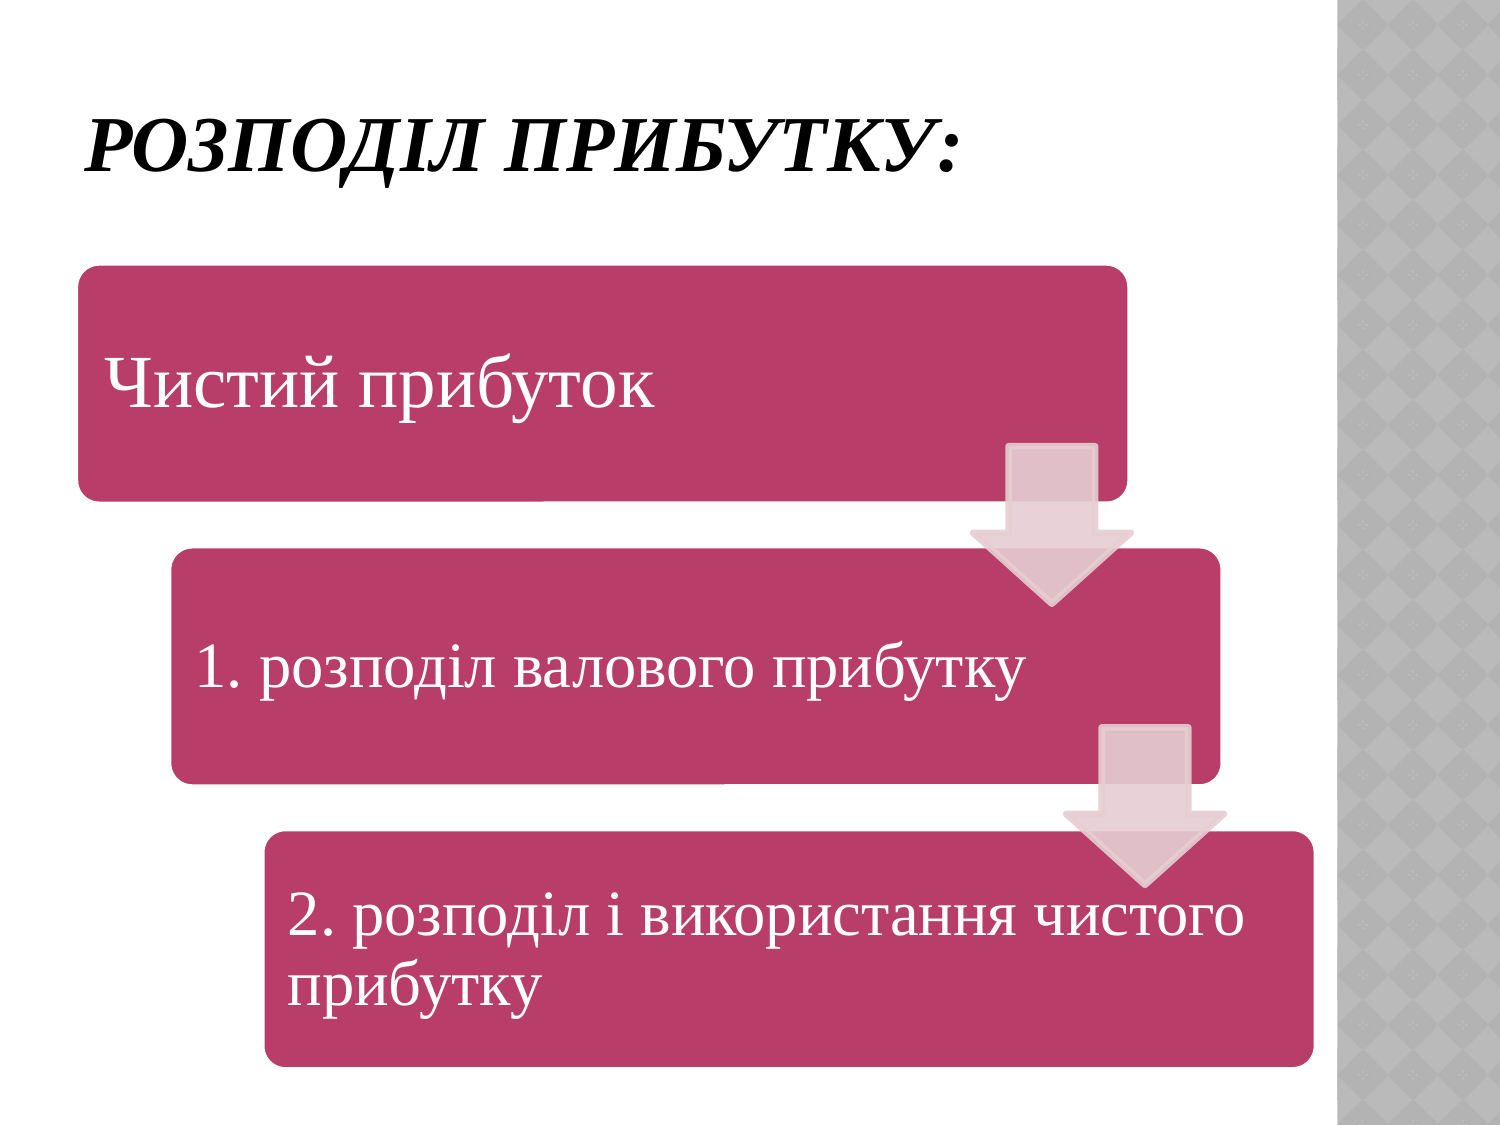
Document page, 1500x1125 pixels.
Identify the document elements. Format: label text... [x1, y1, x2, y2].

table_cell 0 [1337, 0, 1500, 1125]
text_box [74, 262, 1318, 1071]
title Розподіл прибутку: [76, 0, 1265, 188]
